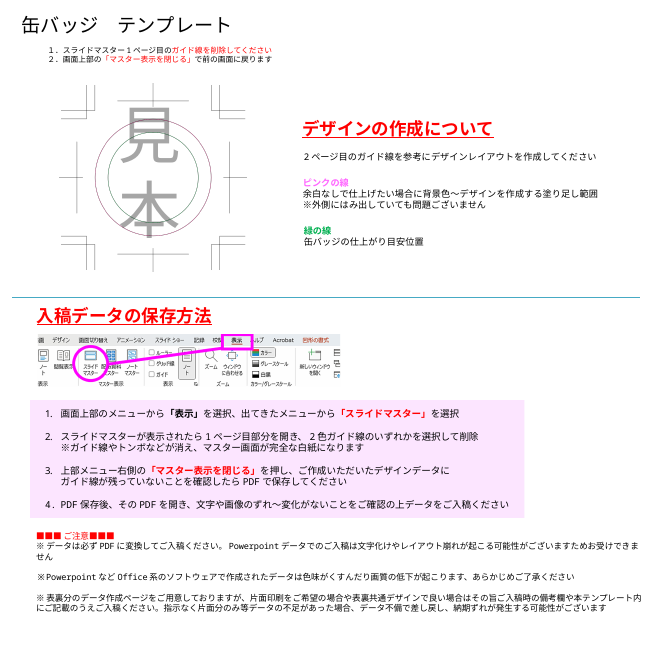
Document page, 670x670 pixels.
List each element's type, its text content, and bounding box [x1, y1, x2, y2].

text_box ピンクの線 余白なしで仕上げたい場合に背景色～デザインを作成する塗り足し範囲 ※外側にはみ出していても問題ございません [288, 170, 614, 218]
text_box デザインの作成について [287, 110, 510, 147]
text_box １．スライドマスター1ページ目のガイド線を削除してください ２．画面上部の「マスター表示を閉じる」で前の画面に戻ります [32, 38, 544, 72]
text_box 缶バッジ テンプレート [6, 5, 248, 44]
text_box 緑の線 缶バッジの仕上がり目安位置 [288, 217, 439, 255]
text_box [37, 333, 341, 388]
picture [58, 83, 248, 272]
text_box ■■■ご注意■■■ ※データは必ずPDFに変換してご入稿ください。Powerpointデータでのご入稿は文字化けやレイアウト崩れが起こる可能性がございますためお受けできません ※PowerpointなどOffice系のソフトウェアで作成されたデータは色味がくすんだり画質の低下が起こります、あらかじめご了承ください ※表裏分のデータ作成ページをご用意しておりますが、片面印刷をご希望の場合や表裏共通デザインで良い場合はその旨ご入稿時の備考欄や本テンプレート内にご記載のうえご入稿ください。指示なく片面分のみ等データの不足があった場合、データ不備で差し戻し、納期ずれが発生する可能性がございます [21, 523, 659, 621]
text_box 画面上部のメニューから「表示」を選択、出てきたメニューから「スライドマスター」を選択 スライドマスターが表示されたら1ページ目部分を開き、2色ガイド線のいずれかを選択して削除 ※ガイド線やトンボなどが消え、マスター画面が完全な白紙になります 上部メニュー右側の「マスター表示を閉じる」を押し、ご作成いただいたデザインデータに ガイド線が残っていないことを確認したらPDFで保存してください PDF保存後、そのPDFを開き、文字や画像のずれ～変化がないことをご確認の上データをご入稿ください [30, 400, 525, 518]
text_box 2ページ目のガイド線を参考にデザインレイアウトを作成してください [288, 143, 653, 170]
text_box 入稿データの保存方法 [22, 305, 227, 334]
